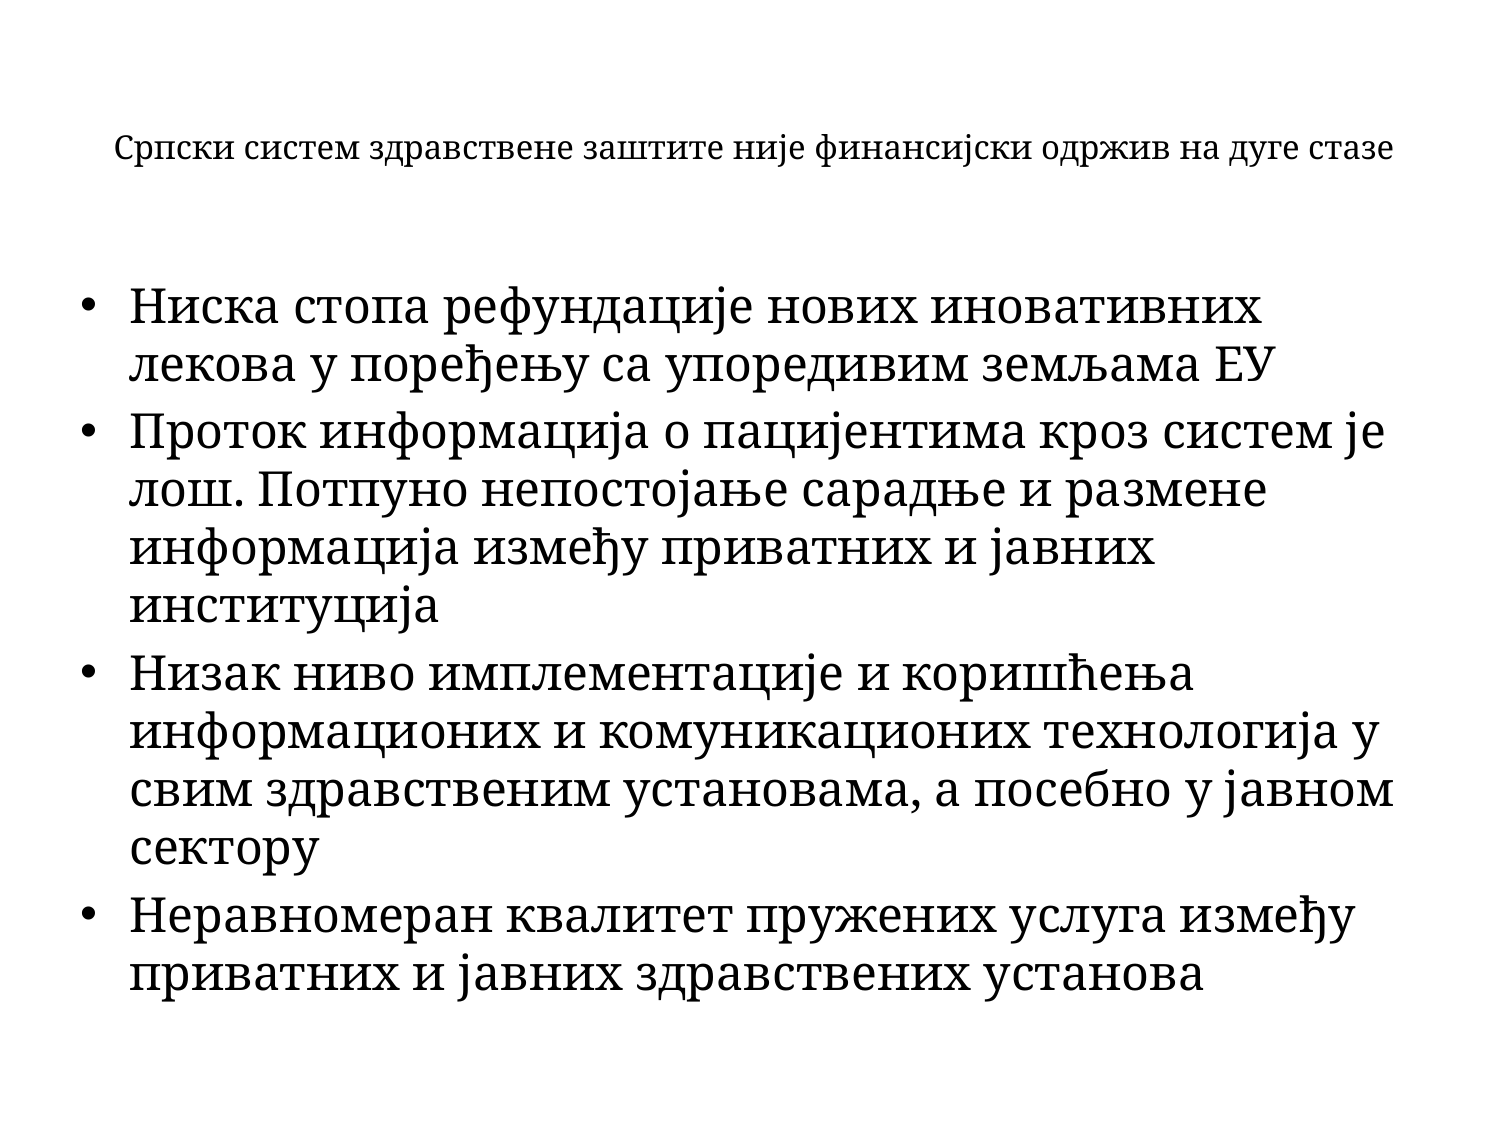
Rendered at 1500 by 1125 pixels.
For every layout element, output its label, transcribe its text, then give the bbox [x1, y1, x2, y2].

title Српски систем здравствене заштите није финансијски одржив на дуге стазе [75, 45, 1425, 233]
list Ниска стопа рефундације нових иновативних лекова у поређењу са упоредивим земљама ЕУ Проток информација о пацијентима кроз систем је лош. Потпуно непостојање сарадње и размене информација између приватних и јавних институција Низак ниво имплементације и коришћења информационих и комуникационих технологија у свим здравственим установама, а посебно у јавном сектору Неравномеран квалитет пружених услуга између приватних и јавних здравствених установа [64, 267, 1415, 1010]
